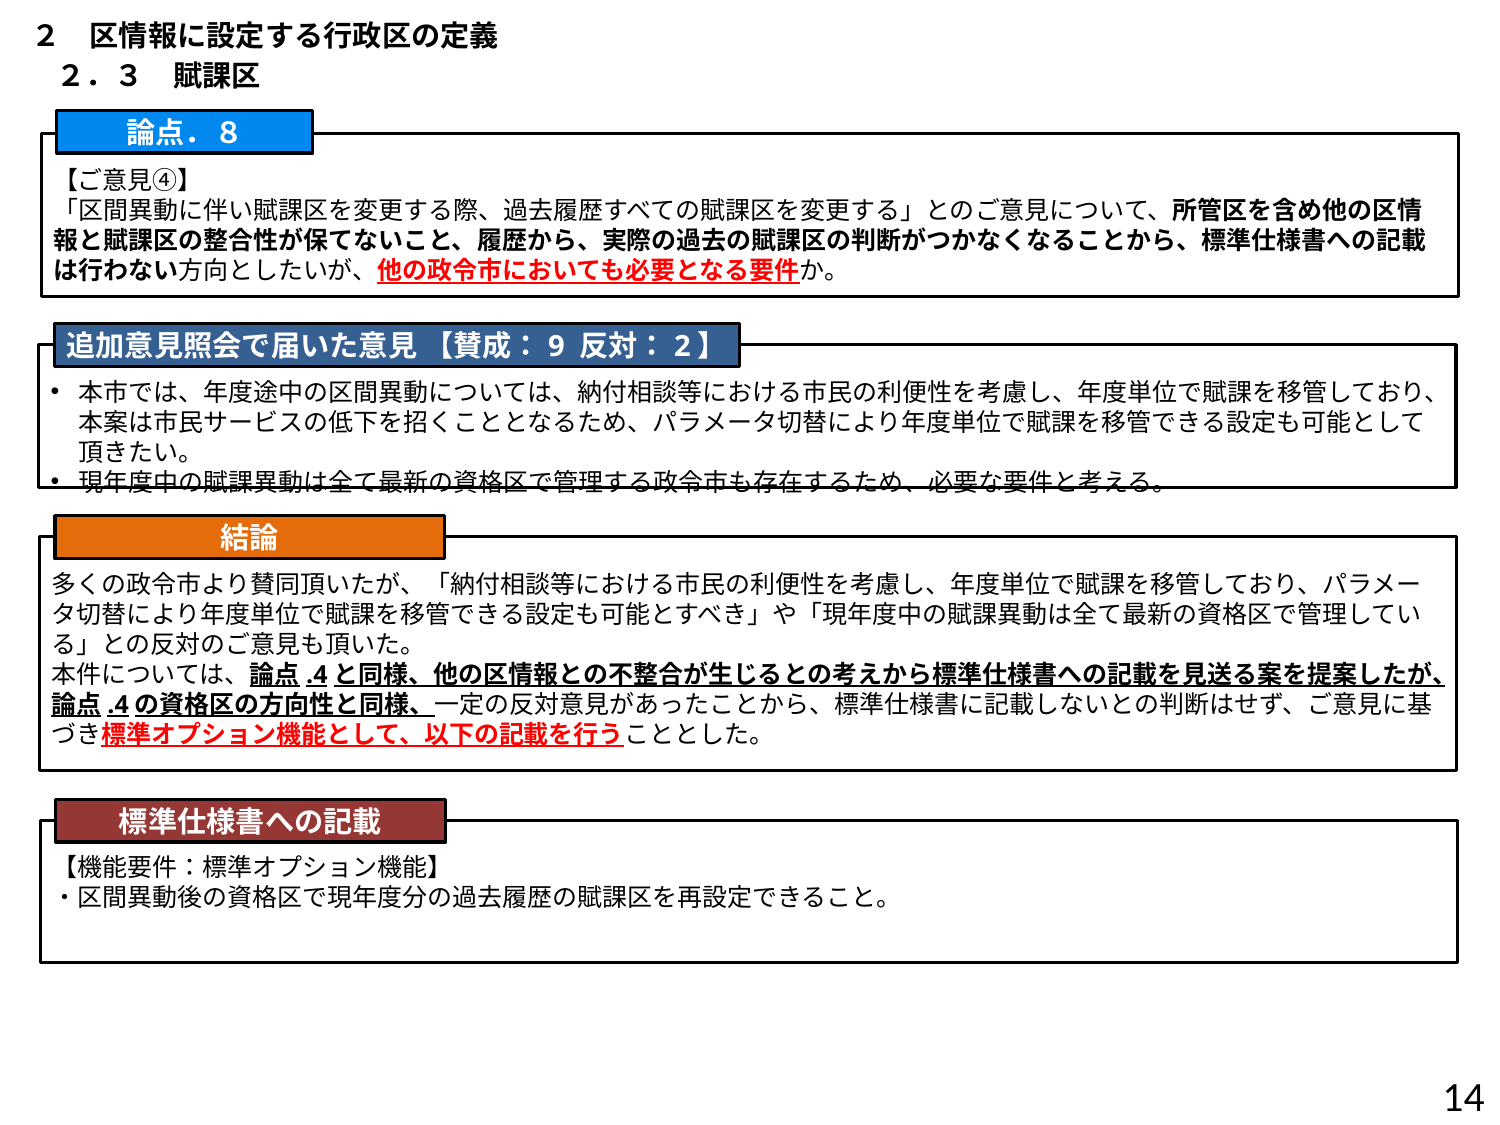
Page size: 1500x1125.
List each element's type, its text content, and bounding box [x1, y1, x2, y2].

slide_number 13 [1149, 1065, 1500, 1125]
text_box 多くの政令市より賛同頂いたが、「納付相談等における市民の利便性を考慮し、年度単位で賦課を移管しており、パラメータ切替により年度単位で賦課を移管できる設定も可能とすべき」や「現年度中の賦課異動は全て最新の資格区で管理している」との反対のご意見も頂いた。 本件については、論点.4と同様、他の区情報との不整合が生じるとの考えから標準仕様書への記載を見送る案を提案したが、論点.4の資格区の方向性と同様、一定の反対意見があったことから、標準仕様書に記載しないとの判断はせず、ご意見に基づき標準オプション機能として、以下の記載を行うこととした。 [39, 536, 1457, 771]
text_box 【ご意見④】 「区間異動に伴い賦課区を変更する際、過去履歴すべての賦課区を変更する」とのご意見について、所管区を含め他の区情報と賦課区の整合性が保てないこと、履歴から、実際の過去の賦課区の判断がつかなくなることから、標準仕様書への記載は行わない方向としたいが、他の政令市においても必要となる要件か。 [41, 133, 1459, 297]
text_box 本市では、年度途中の区間異動については、納付相談等における市民の利便性を考慮し、年度単位で賦課を移管しており、本案は市民サービスの低下を招くこととなるため、パラメータ切替により年度単位で賦課を移管できる設定も可能として頂きたい。 現年度中の賦課異動は全て最新の資格区で管理する政令市も存在するため、必要な要件と考える。 [38, 344, 1457, 488]
text_box ２．３ 賦課区 [41, 42, 1464, 89]
text_box 標準仕様書への記載 [54, 797, 448, 844]
text_box ２ 区情報に設定する行政区の定義 [16, 2, 1440, 49]
text_box 追加意見照会で届いた意見 【賛成：9 反対：2】 [52, 321, 741, 369]
text_box 【機能要件：標準オプション機能】 ・区間異動後の資格区で現年度分の過去履歴の賦課区を再設定できること。 [40, 820, 1458, 963]
text_box 論点．８ [55, 108, 315, 155]
text_box 結論 [53, 513, 447, 561]
